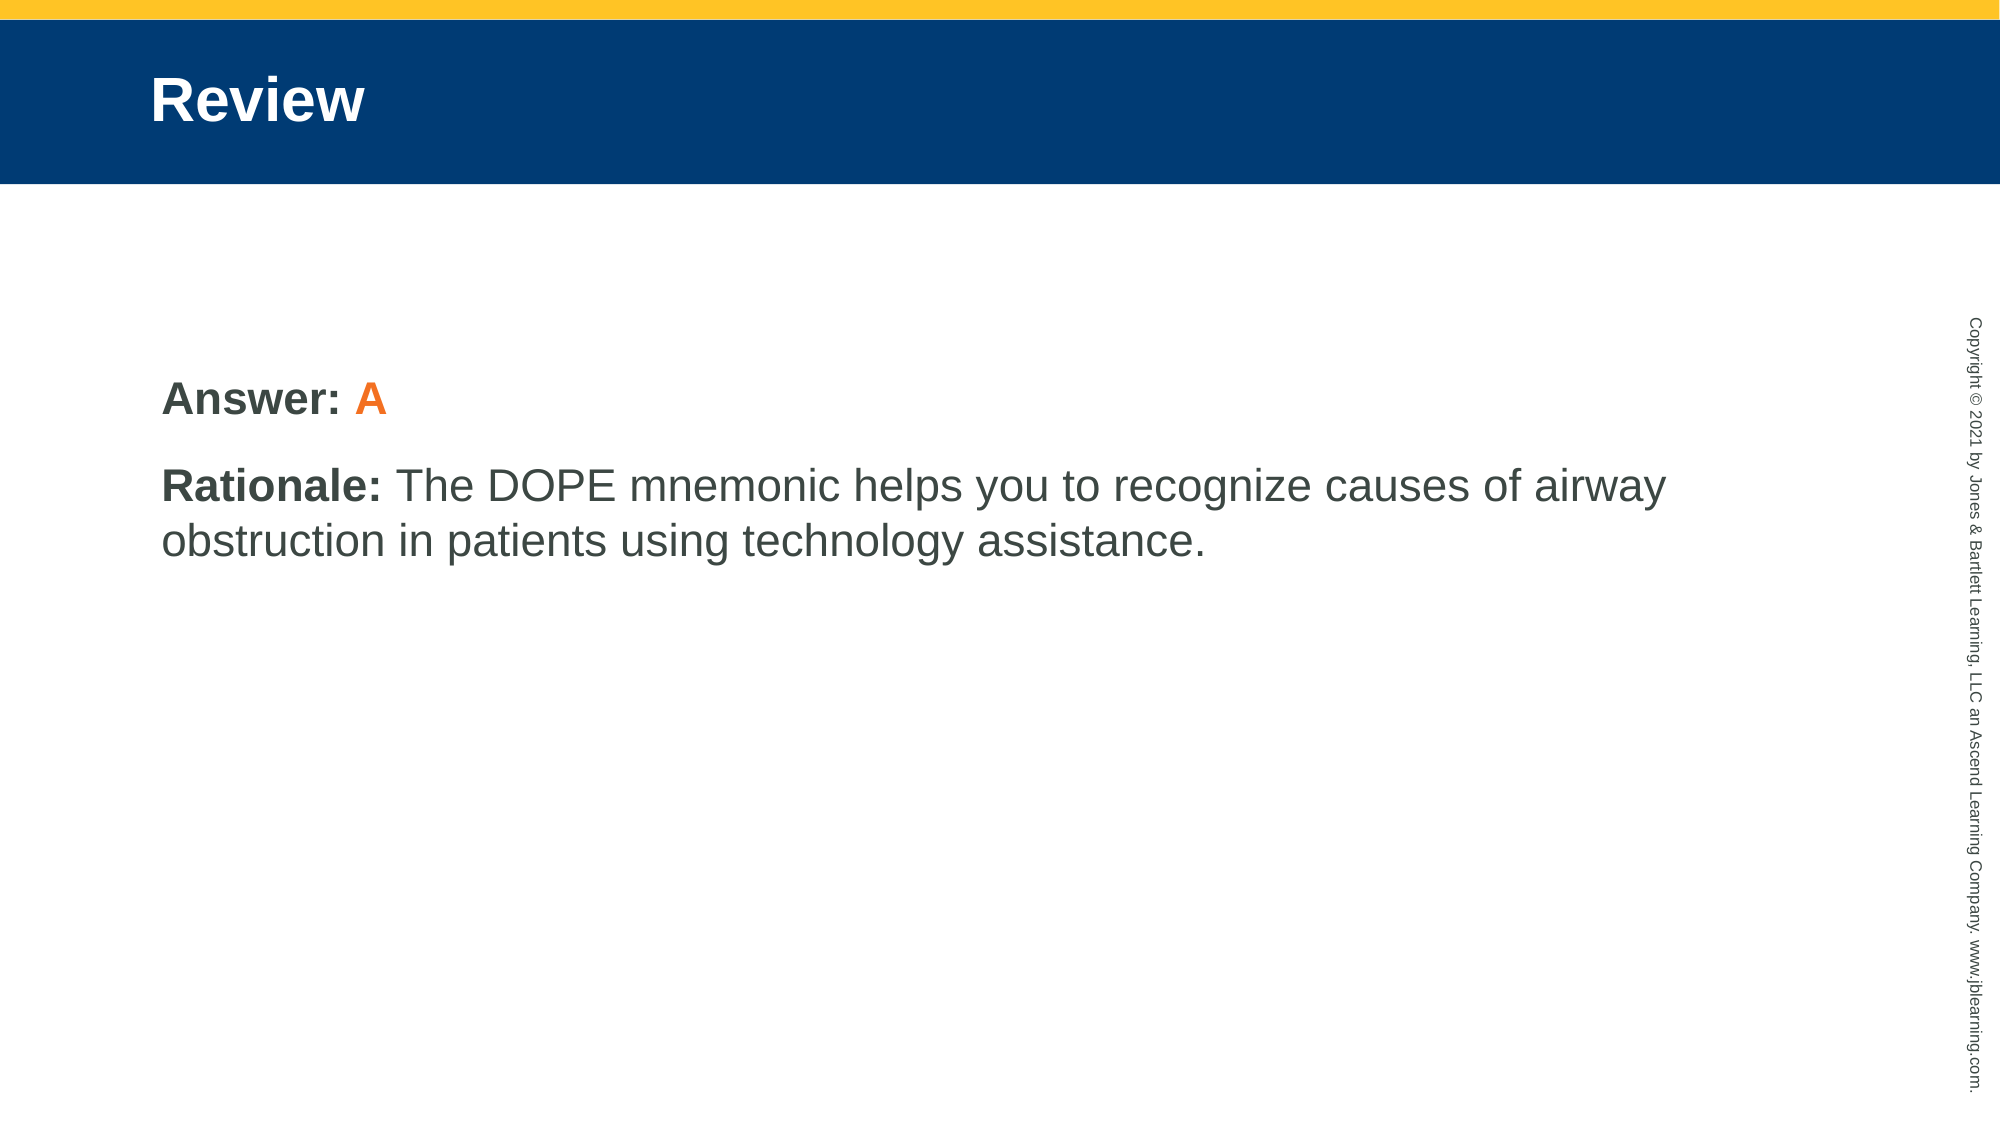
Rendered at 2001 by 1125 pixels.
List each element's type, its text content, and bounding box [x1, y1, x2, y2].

list Answer: A Rationale: The DOPE mnemonic helps you to recognize causes of airway obstruction in patients using technology assistance. [146, 361, 1859, 1016]
title Review [0, 19, 2000, 185]
